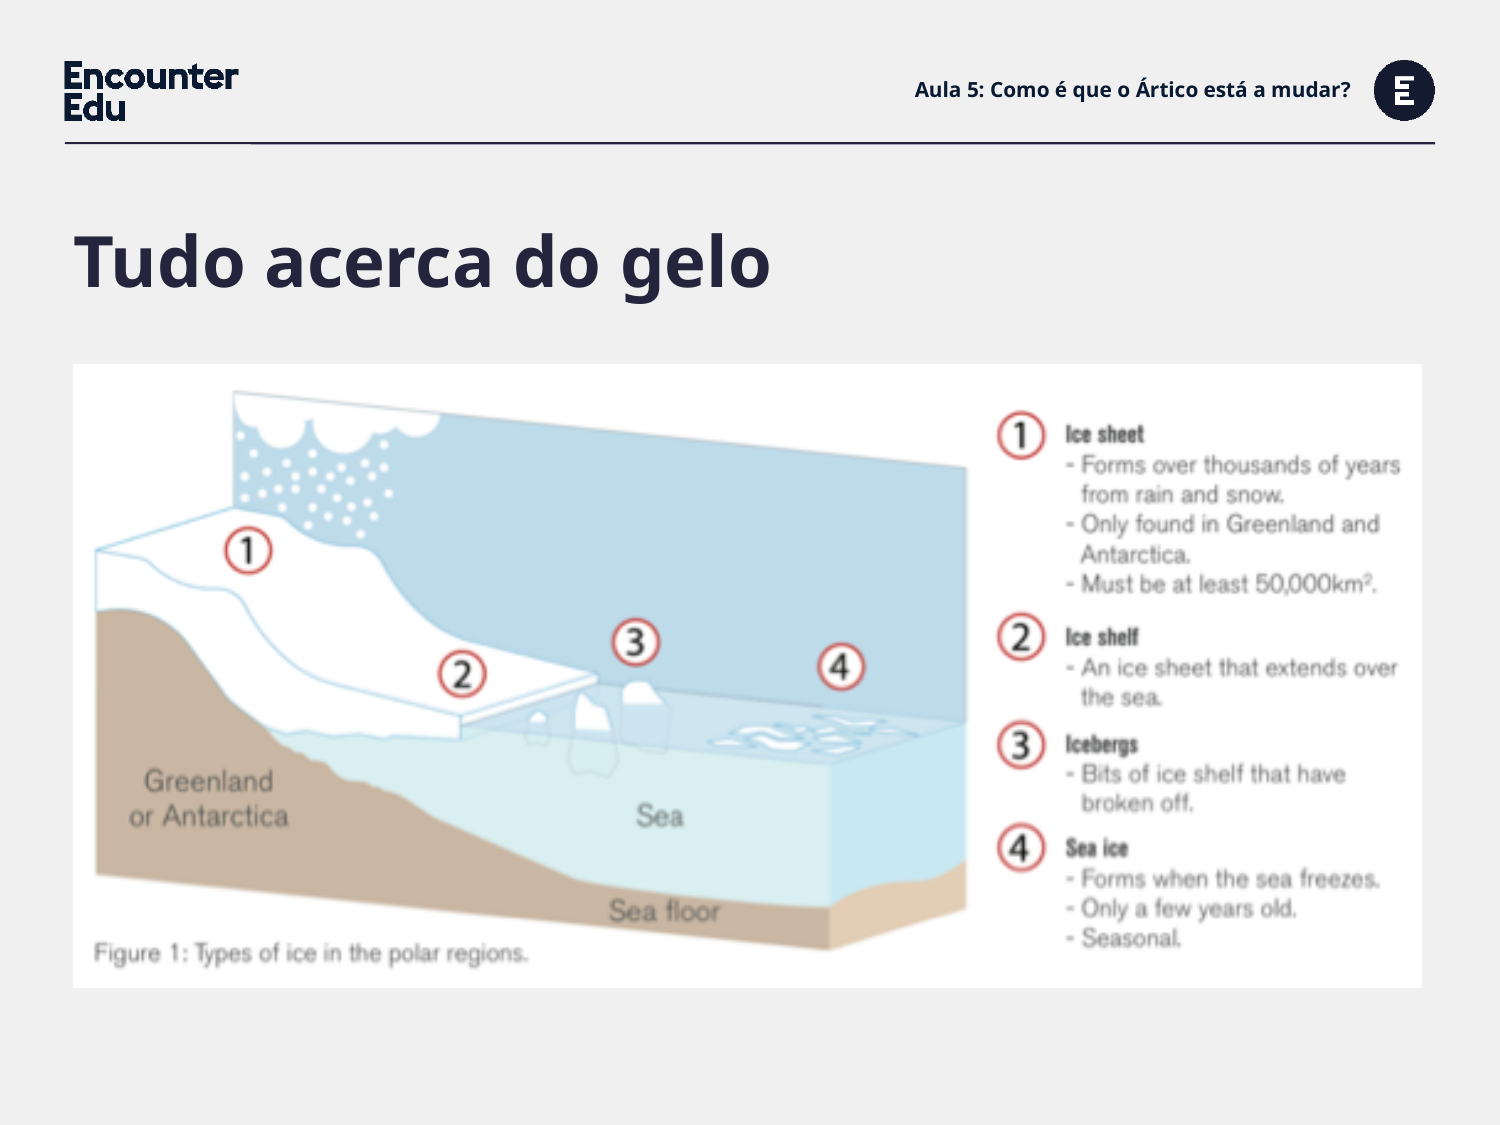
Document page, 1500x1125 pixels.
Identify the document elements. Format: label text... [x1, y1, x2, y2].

picture [73, 364, 1425, 988]
text_box Tudo acerca do gelo [58, 219, 1412, 310]
picture [1372, 58, 1436, 122]
title Aula 5: Como é que o Ártico está a mudar? [636, 67, 1359, 114]
picture [60, 59, 243, 122]
